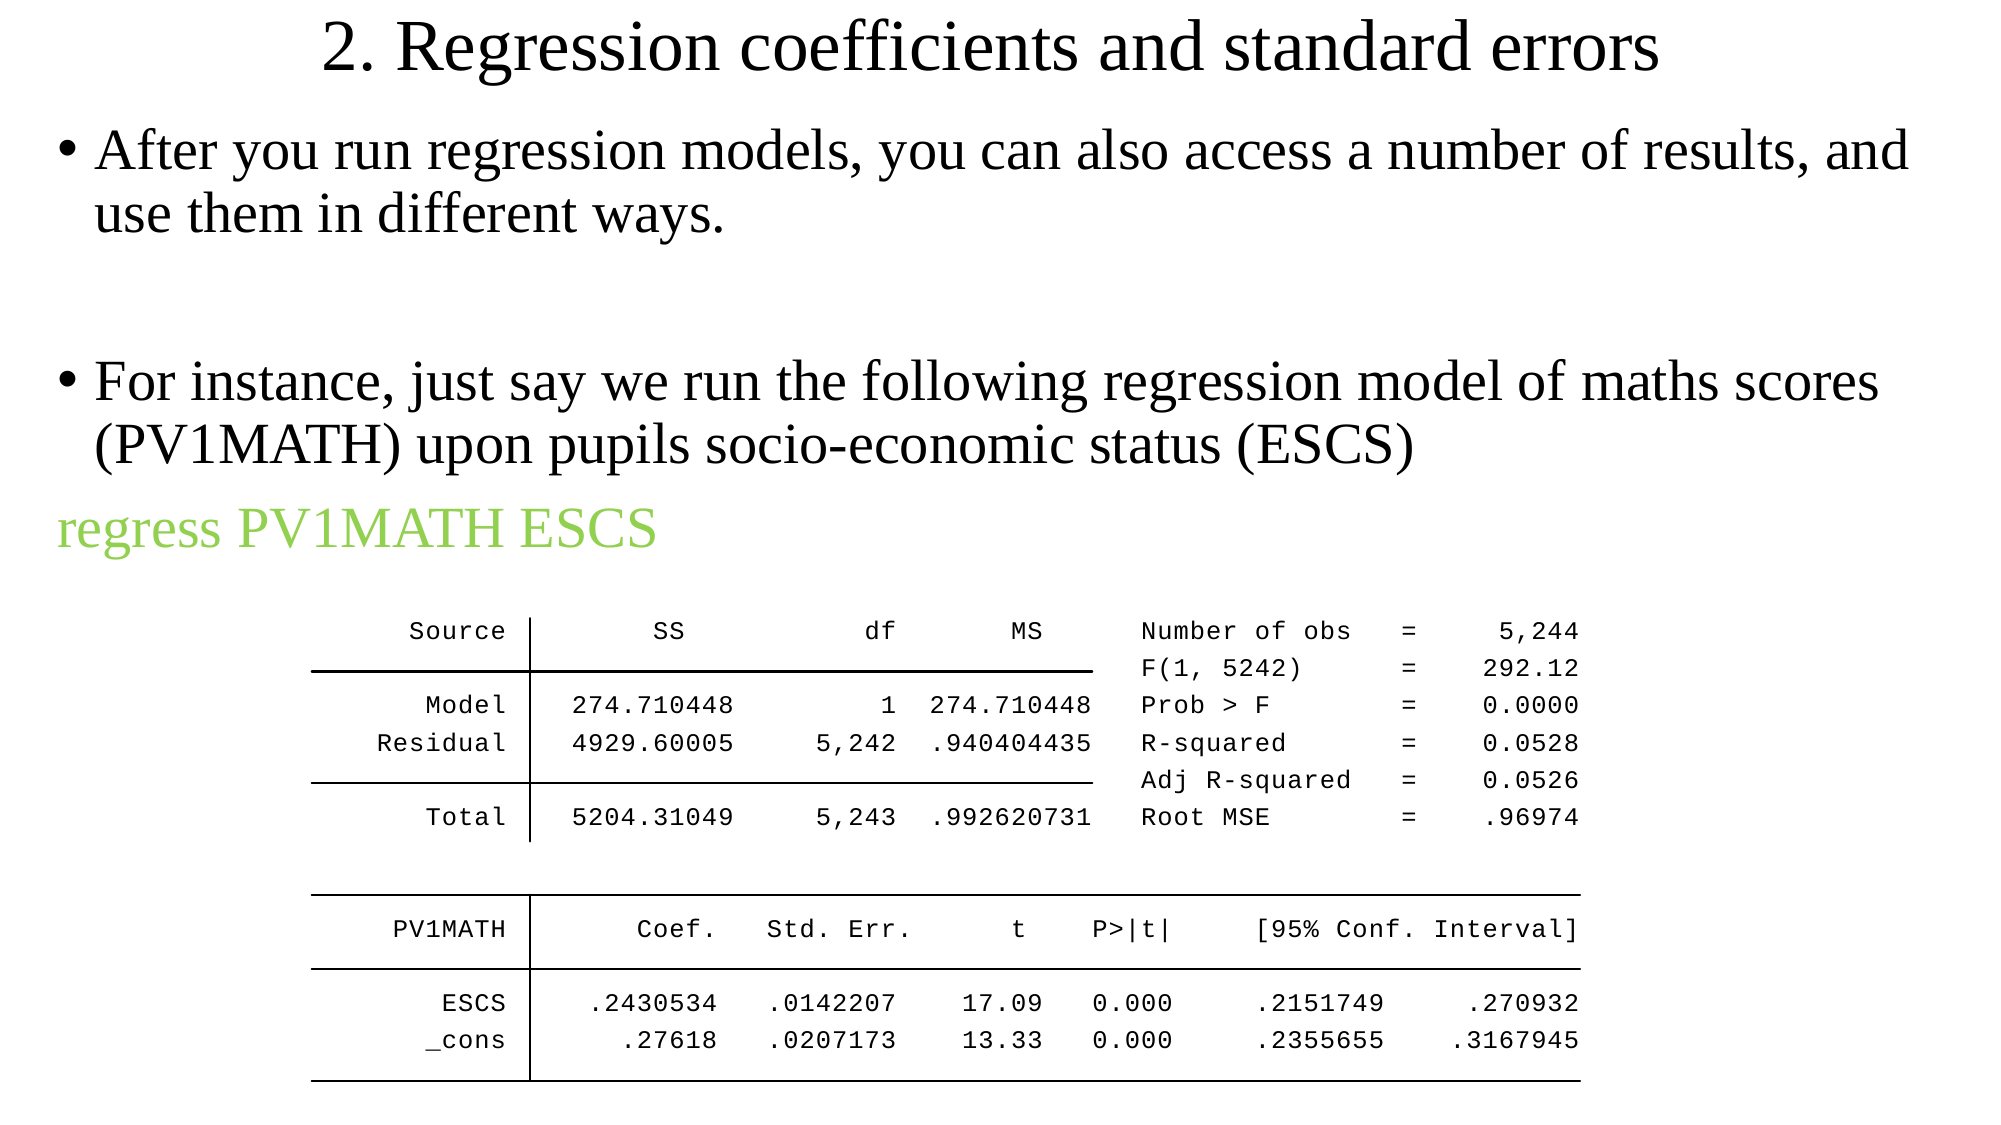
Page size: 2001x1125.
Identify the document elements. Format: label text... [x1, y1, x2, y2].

picture [304, 580, 1769, 1102]
list After you run regression models, you can also access a number of results, and use them in different ways. For instance, just say we run the following regression model of maths scores (PV1MATH) upon pupils socio-economic status (ESCS) regress PV1MATH ESCS [42, 111, 1959, 581]
title 2. Regression coefficients and standard errors [121, 0, 1863, 95]
